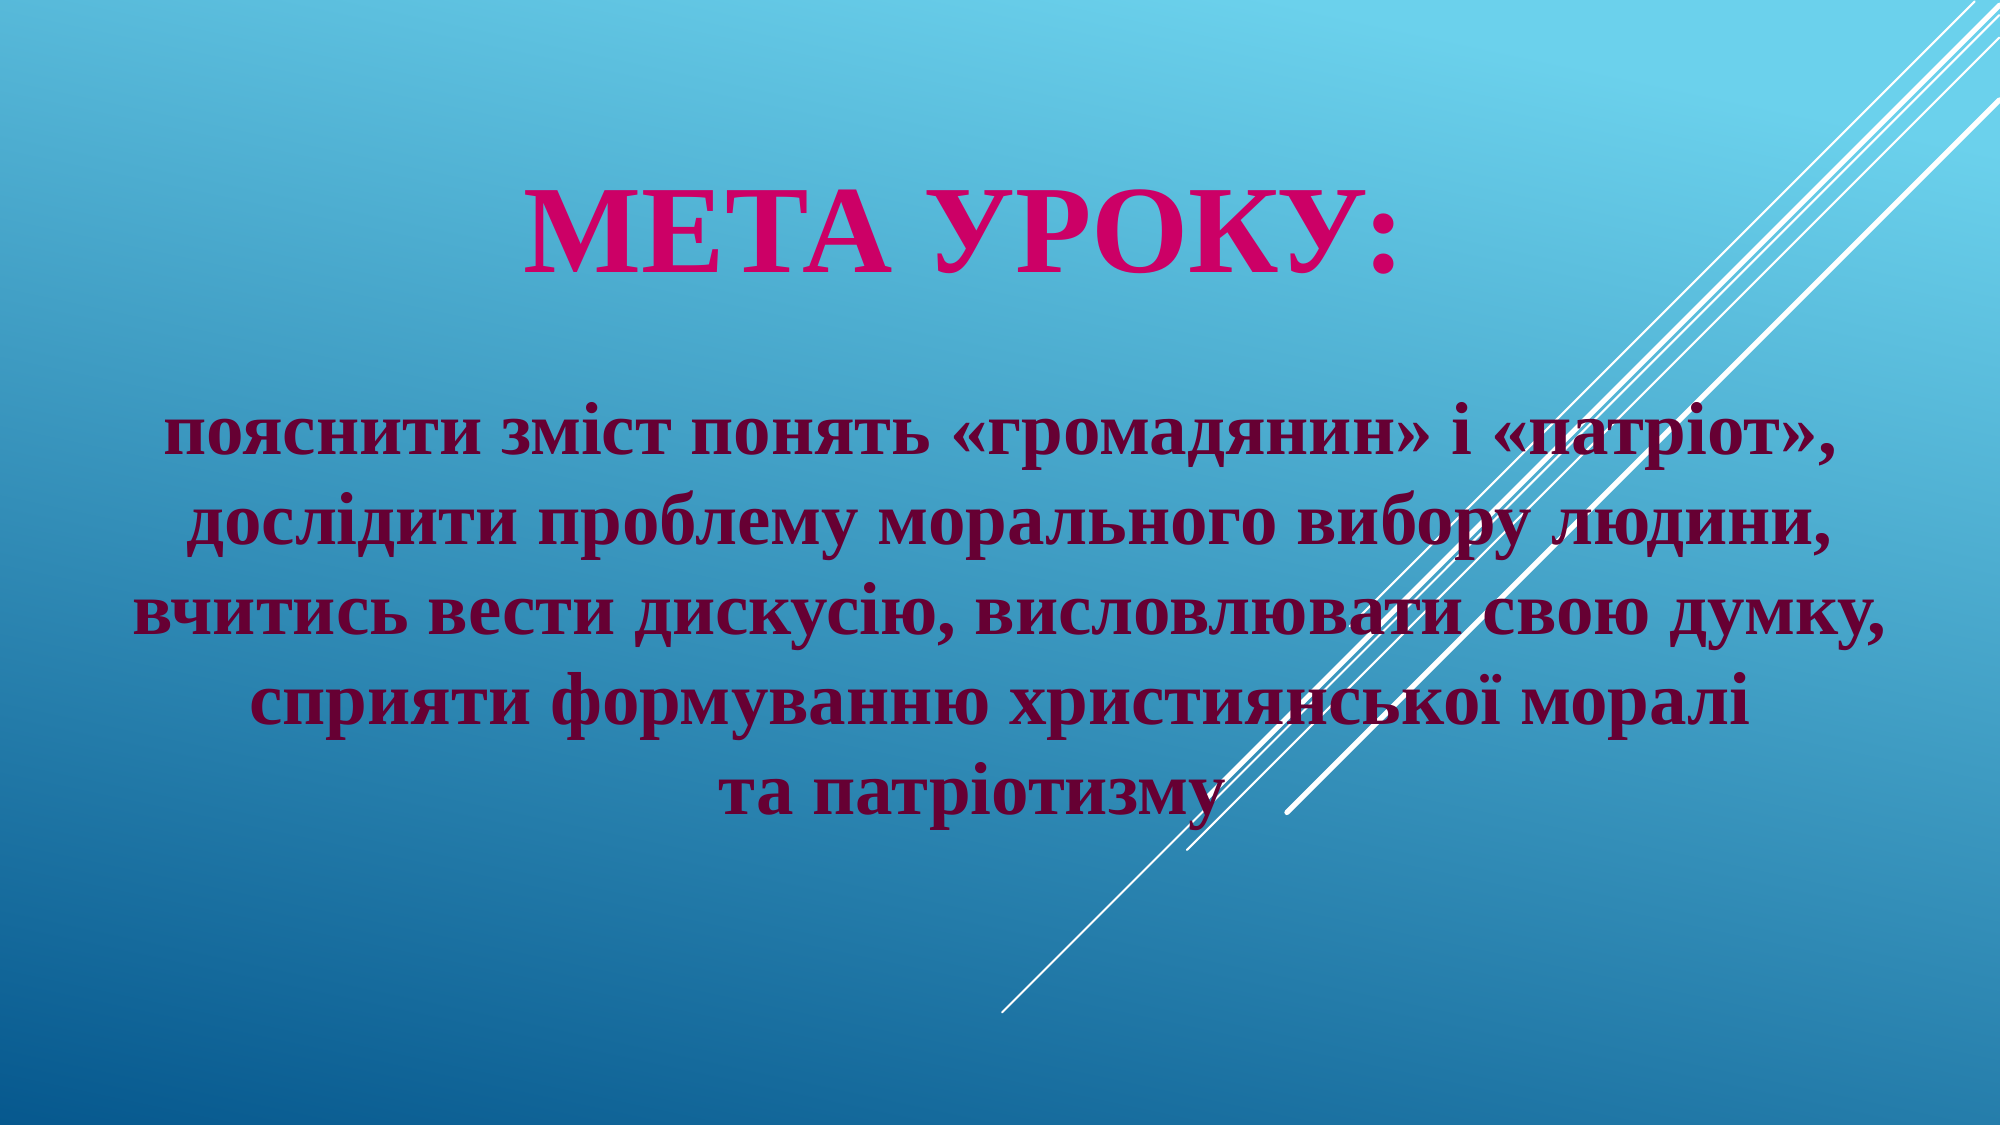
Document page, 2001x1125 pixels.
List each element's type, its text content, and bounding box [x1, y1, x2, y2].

text_box пояснити зміст понять «громадянин» і «патріот», дослідити проблему морального вибору людини, вчитись вести дискусію, висловлювати свою думку, сприяти формуванню християнської моралі та патріотизму [105, 372, 1915, 838]
text_box МЕта уроку: [337, 139, 1593, 372]
